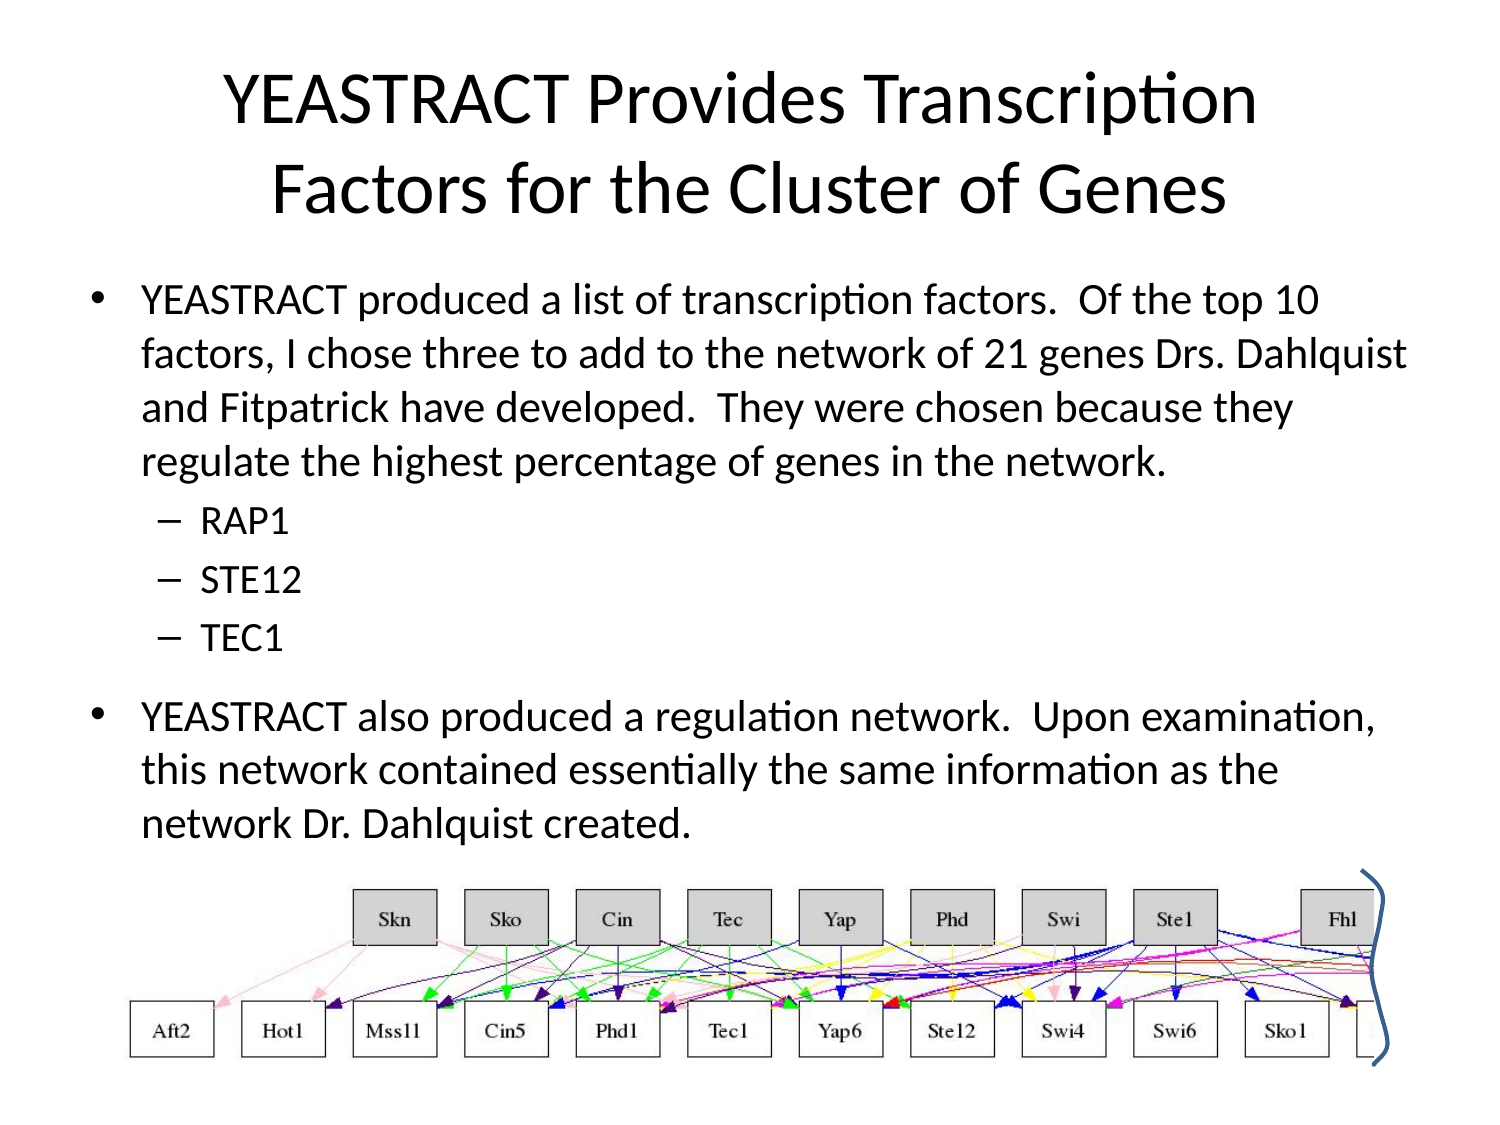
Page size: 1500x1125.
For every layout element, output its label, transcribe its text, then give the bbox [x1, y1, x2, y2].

title YEASTRACT Provides Transcription Factors for the Cluster of Genes [75, 45, 1425, 233]
list YEASTRACT produced a list of transcription factors. Of the top 10 factors, I chose three to add to the network of 21 genes Drs. Dahlquist and Fitpatrick have developed. They were chosen because they regulate the highest percentage of genes in the network. RAP1 STE12 TEC1 YEASTRACT also produced a regulation network. Upon examination, this network contained essentially the same information as the network Dr. Dahlquist created. [75, 262, 1425, 900]
text_box [1380, 884, 1386, 932]
picture [123, 873, 1375, 1076]
text_box [1380, 1001, 1390, 1061]
